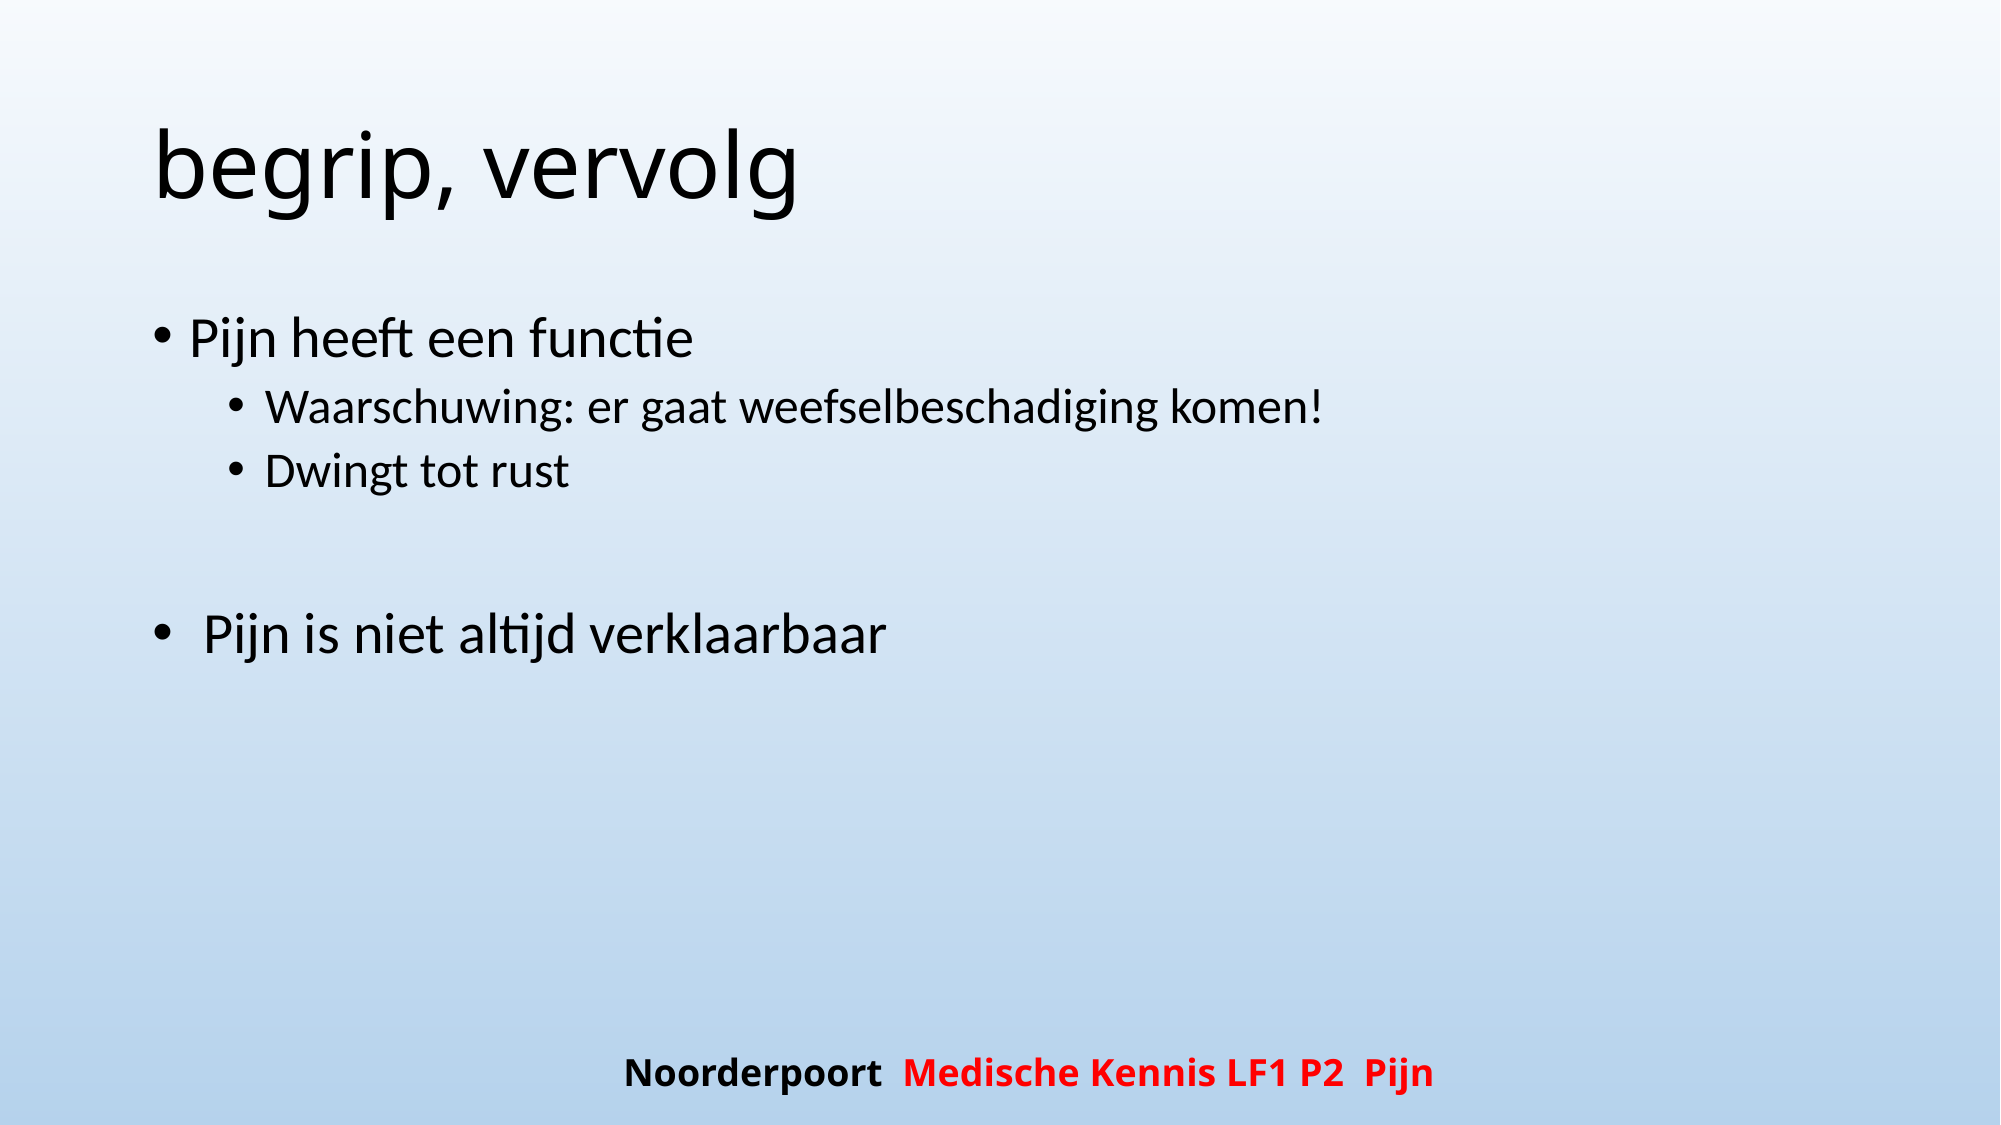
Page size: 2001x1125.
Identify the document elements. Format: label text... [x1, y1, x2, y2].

list Pijn heeft een functie Waarschuwing: er gaat weefselbeschadiging komen! Dwingt tot rust Pijn is niet altijd verklaarbaar [137, 299, 1863, 1014]
text_box Noorderpoort Medische Kennis LF1 P2 Pijn [608, 1041, 1451, 1102]
title begrip, vervolg [137, 59, 1863, 278]
